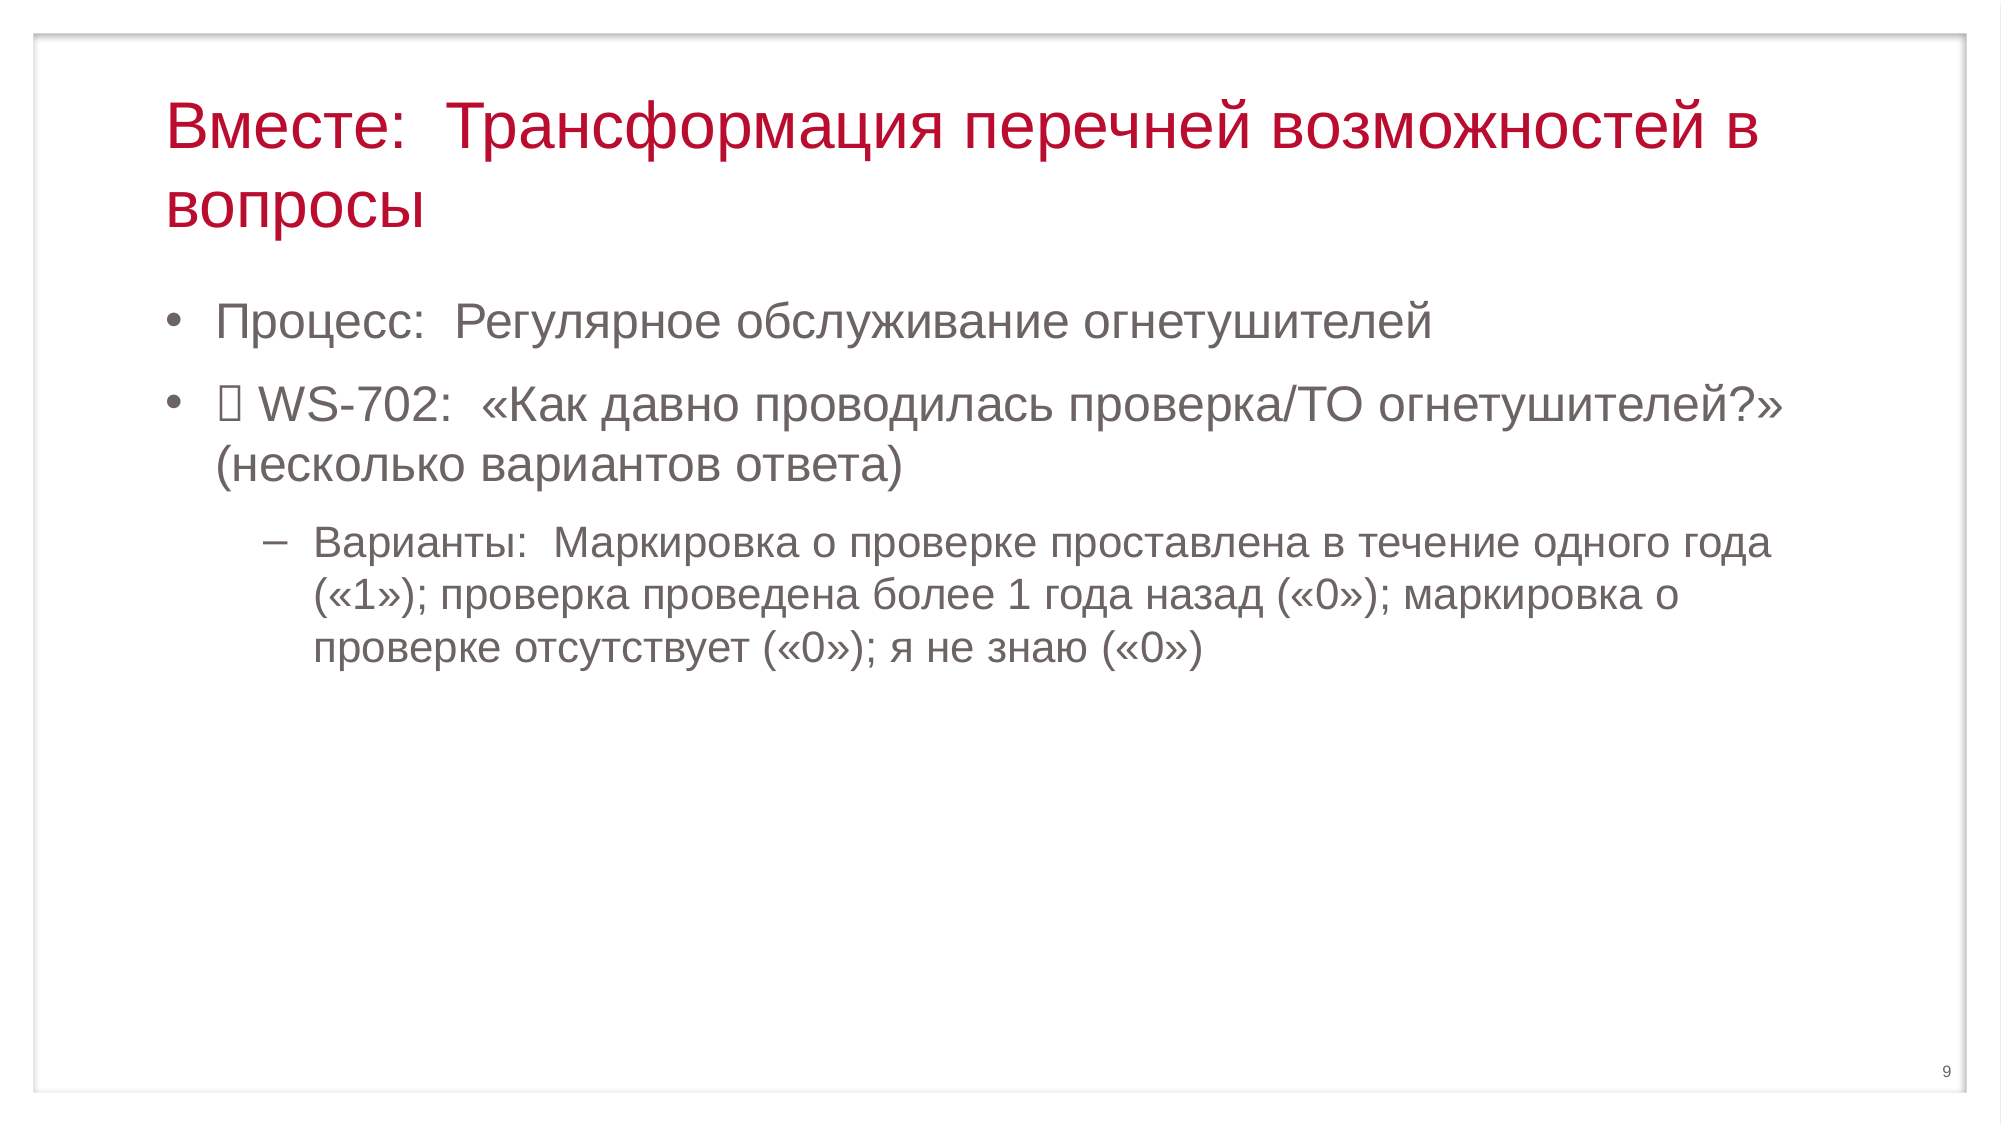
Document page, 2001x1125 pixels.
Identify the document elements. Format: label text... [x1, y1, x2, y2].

title Вместе: Трансформация перечней возможностей в вопросы [150, 72, 1851, 249]
slide_number 9 [1500, 1053, 1967, 1089]
list Процесс: Регулярное обслуживание огнетушителей  WS-702: «Как давно проводилась проверка/ТО огнетушителей?» (несколько вариантов ответа) Варианты: Маркировка о проверке проставлена в течение одного года («1»); проверка проведена более 1 года назад («0»); маркировка о проверке отсутствует («0»); я не знаю («0») [150, 281, 1850, 976]
